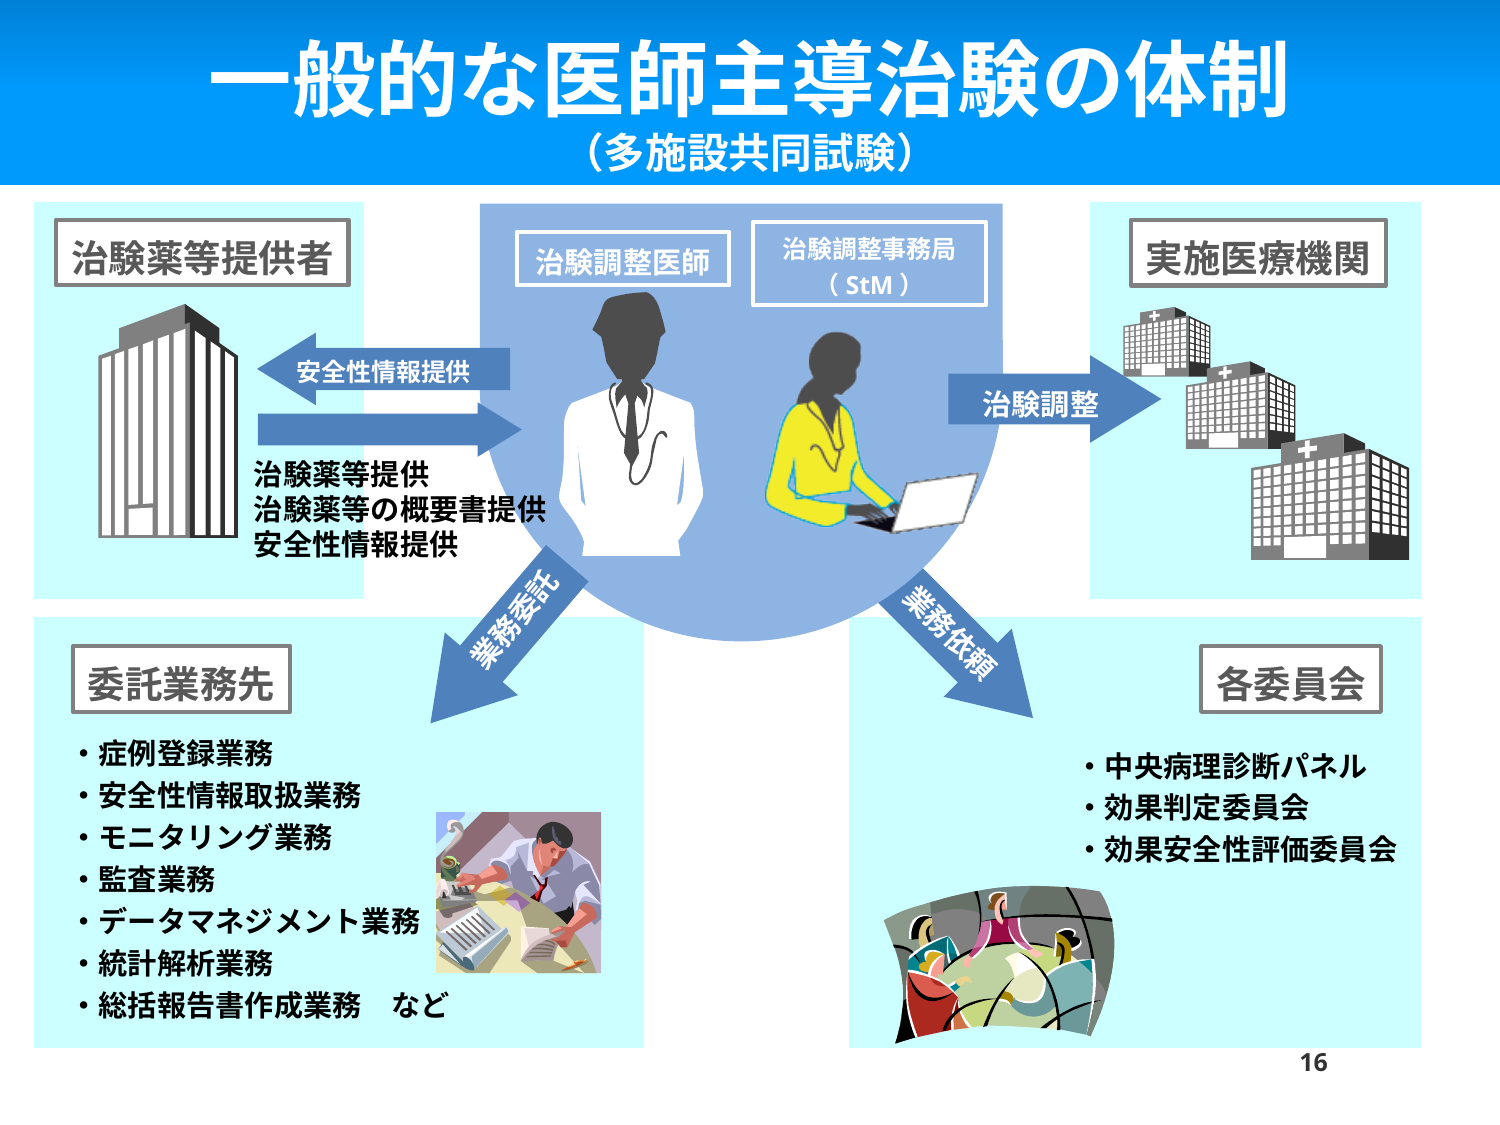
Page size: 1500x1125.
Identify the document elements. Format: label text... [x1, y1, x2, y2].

text_box [1007, 373, 1085, 378]
text_box [35, 203, 364, 598]
text_box [849, 618, 1420, 1047]
picture [1123, 306, 1410, 560]
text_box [1090, 202, 1421, 599]
text_box [35, 618, 644, 1047]
title 一般的な医師主導治験の体制 （多施設共同試験） [0, 0, 1500, 185]
picture [97, 303, 239, 538]
text_box 各委員会 [1201, 646, 1381, 712]
text_box 委託業務先 [72, 646, 291, 712]
text_box ・症例登録業務 ・安全性情報取扱業務 ・モニタリング業務 ・監査業務 ・データマネジメント業務 ・統計解析業務 ・総括報告書作成業務 など [54, 721, 657, 1030]
picture [479, 202, 1004, 642]
text_box 治験薬等提供 治験薬等の概要書提供 安全性情報提供 [239, 448, 474, 570]
text_box 治験調整 [1007, 378, 1085, 430]
text_box ・中央病理診断パネル ・効果判定委員会 ・効果安全性評価委員会 [1061, 733, 1431, 875]
picture [435, 809, 604, 976]
text_box 安全性情報提供 [281, 349, 474, 395]
text_box [257, 354, 281, 384]
text_box 治験薬等提供者 [56, 219, 349, 286]
text_box [257, 413, 474, 446]
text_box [450, 537, 548, 749]
text_box [299, 395, 316, 406]
text_box [289, 332, 474, 349]
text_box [910, 642, 1007, 750]
picture [883, 883, 1117, 1047]
